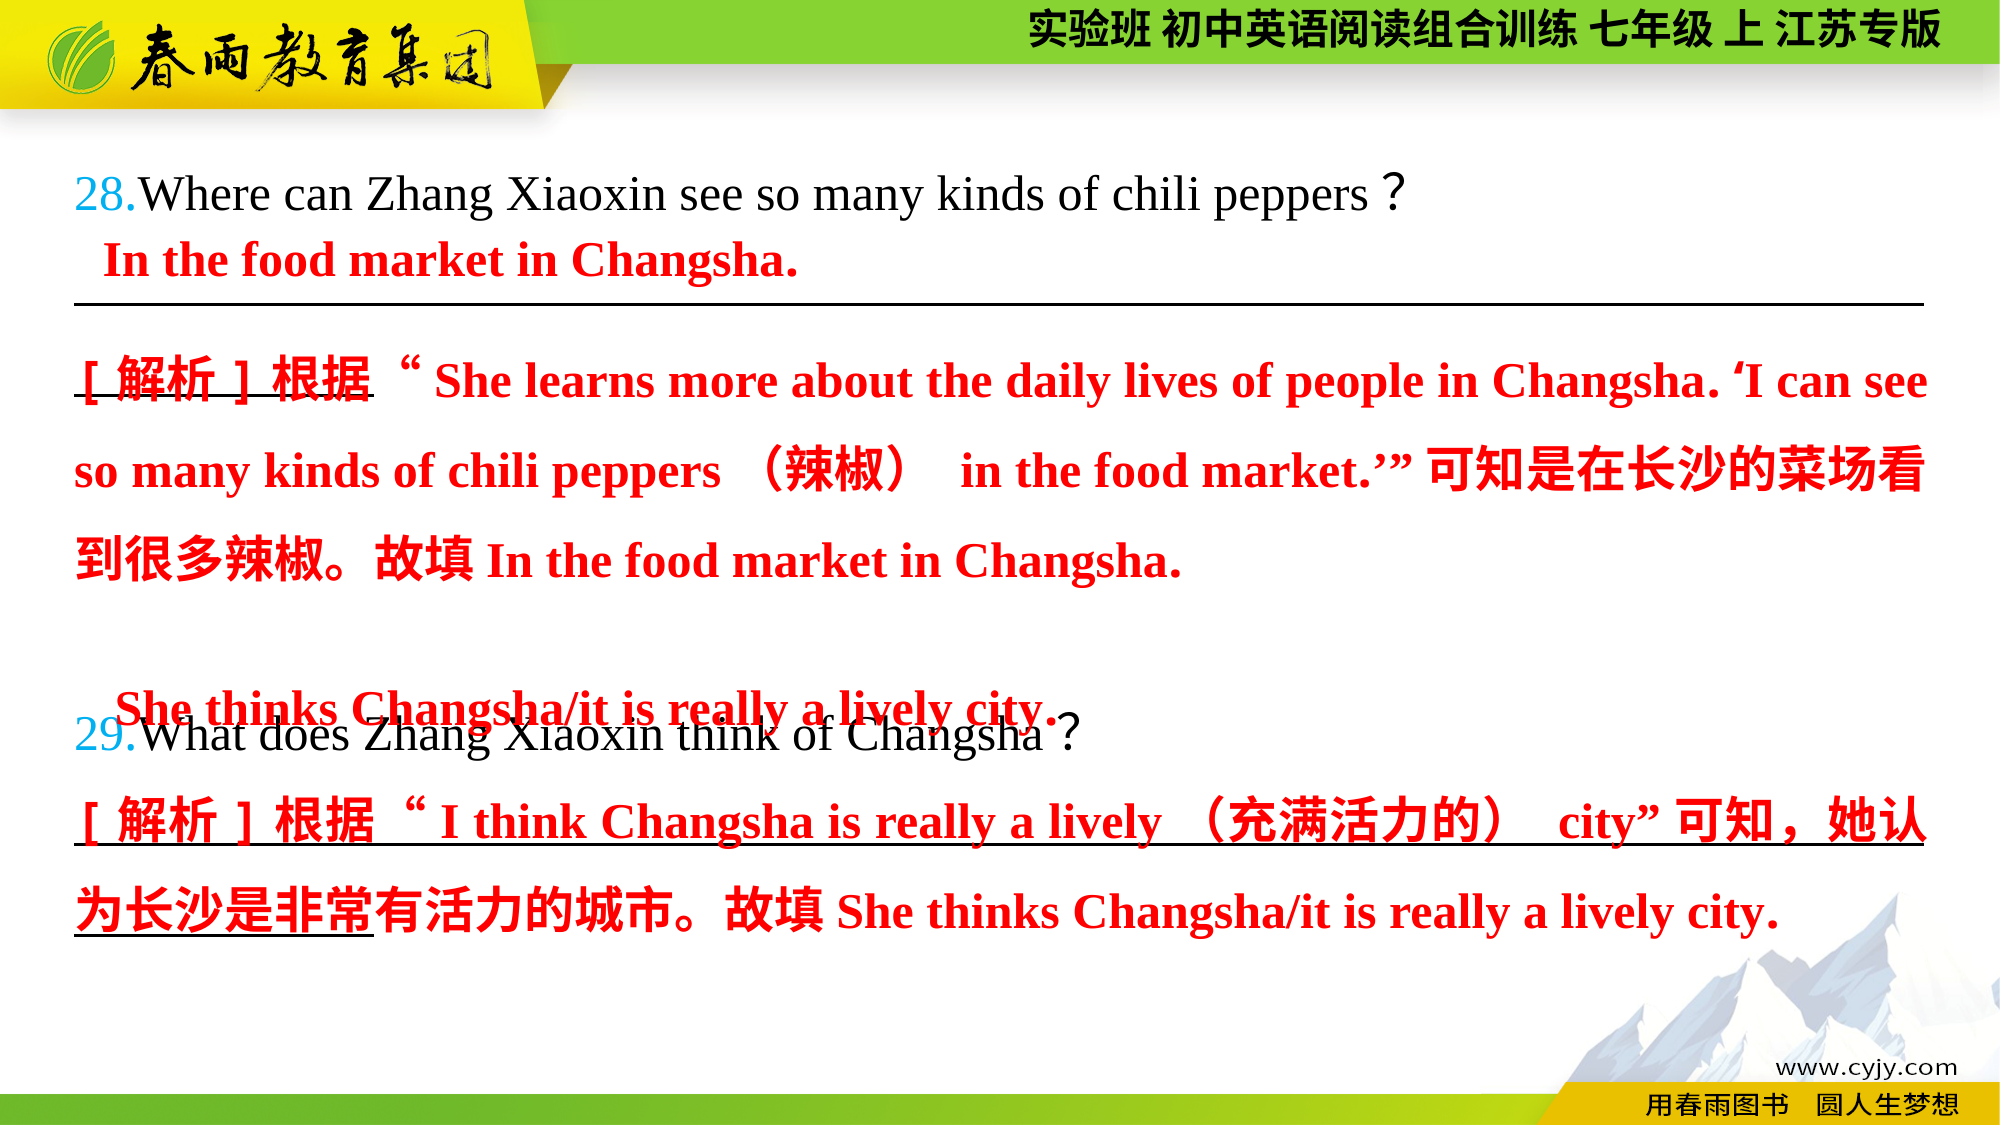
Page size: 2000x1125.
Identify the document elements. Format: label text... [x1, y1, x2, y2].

list 28.Where can Zhang Xiaoxin see so many kinds of chili peppers？ __________________________________________________________________________ 29.What does Zhang Xiaoxin think of Changsha？ __________________________________________________________________________ [59, 122, 1944, 309]
picture [0, 0, 2000, 1125]
list 28.Where can Zhang Xiaoxin see so many kinds of chili peppers？ __________________________________________________________________________ 29.What does Zhang Xiaoxin think of Changsha？ __________________________________________________________________________ [59, 595, 1944, 751]
text_box She thinks Changsha/it is really a lively city. [99, 667, 1074, 743]
text_box [解析]根据“She learns more about the daily lives of people in Changsha. ‘I can see so many kinds of chili peppers（辣椒） in the food market.’”可知是在长沙的菜场看到很多辣椒。故填In the food market in Changsha. [59, 309, 1944, 595]
text_box In the food market in Changsha. [87, 219, 815, 294]
text_box [解析]根据“I think Changsha is really a lively（充满活力的） city”可知，她认为长沙是非常有活力的城市。故填She thinks Changsha/it is really a lively city. [59, 751, 1944, 947]
